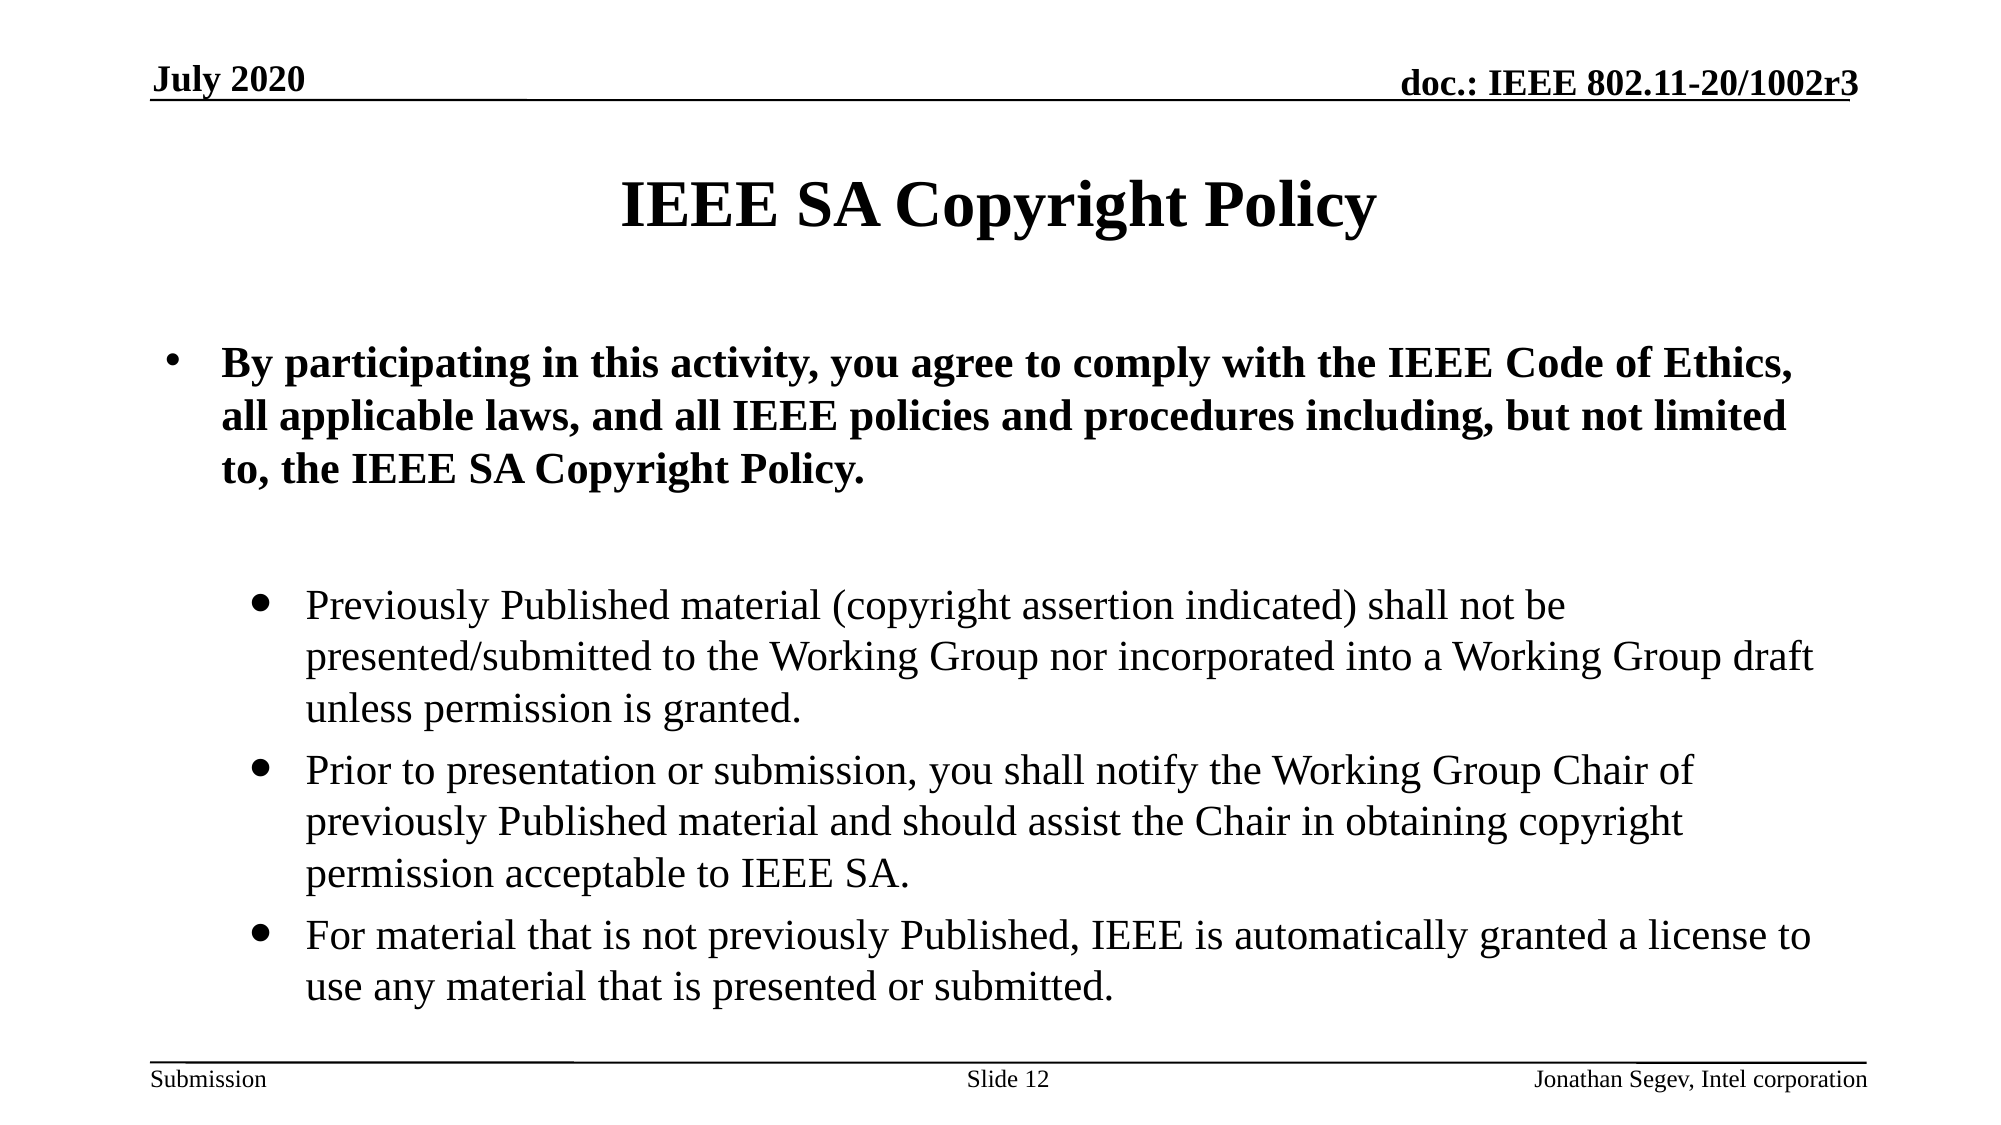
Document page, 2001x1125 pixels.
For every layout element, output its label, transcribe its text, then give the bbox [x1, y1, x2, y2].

list By participating in this activity, you agree to comply with the IEEE Code of Ethics, all applicable laws, and all IEEE policies and procedures including, but not limited to, the IEEE SA Copyright Policy. Previously Published material (copyright assertion indicated) shall not be presented/submitted to the Working Group nor incorporated into a Working Group draft unless permission is granted. Prior to presentation or submission, you shall notify the Working Group Chair of previously Published material and should assist the Chair in obtaining copyright permission acceptable to IEEE SA. For material that is not previously Published, IEEE is automatically granted a license to use any material that is presented or submitted. [149, 324, 1850, 1000]
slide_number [152, 54, 563, 100]
footer Jonathan Segev, Intel corporation [1171, 1061, 1869, 1093]
title IEEE SA Copyright Policy [149, 112, 1850, 288]
slide_number Slide 12 [950, 1061, 1067, 1123]
